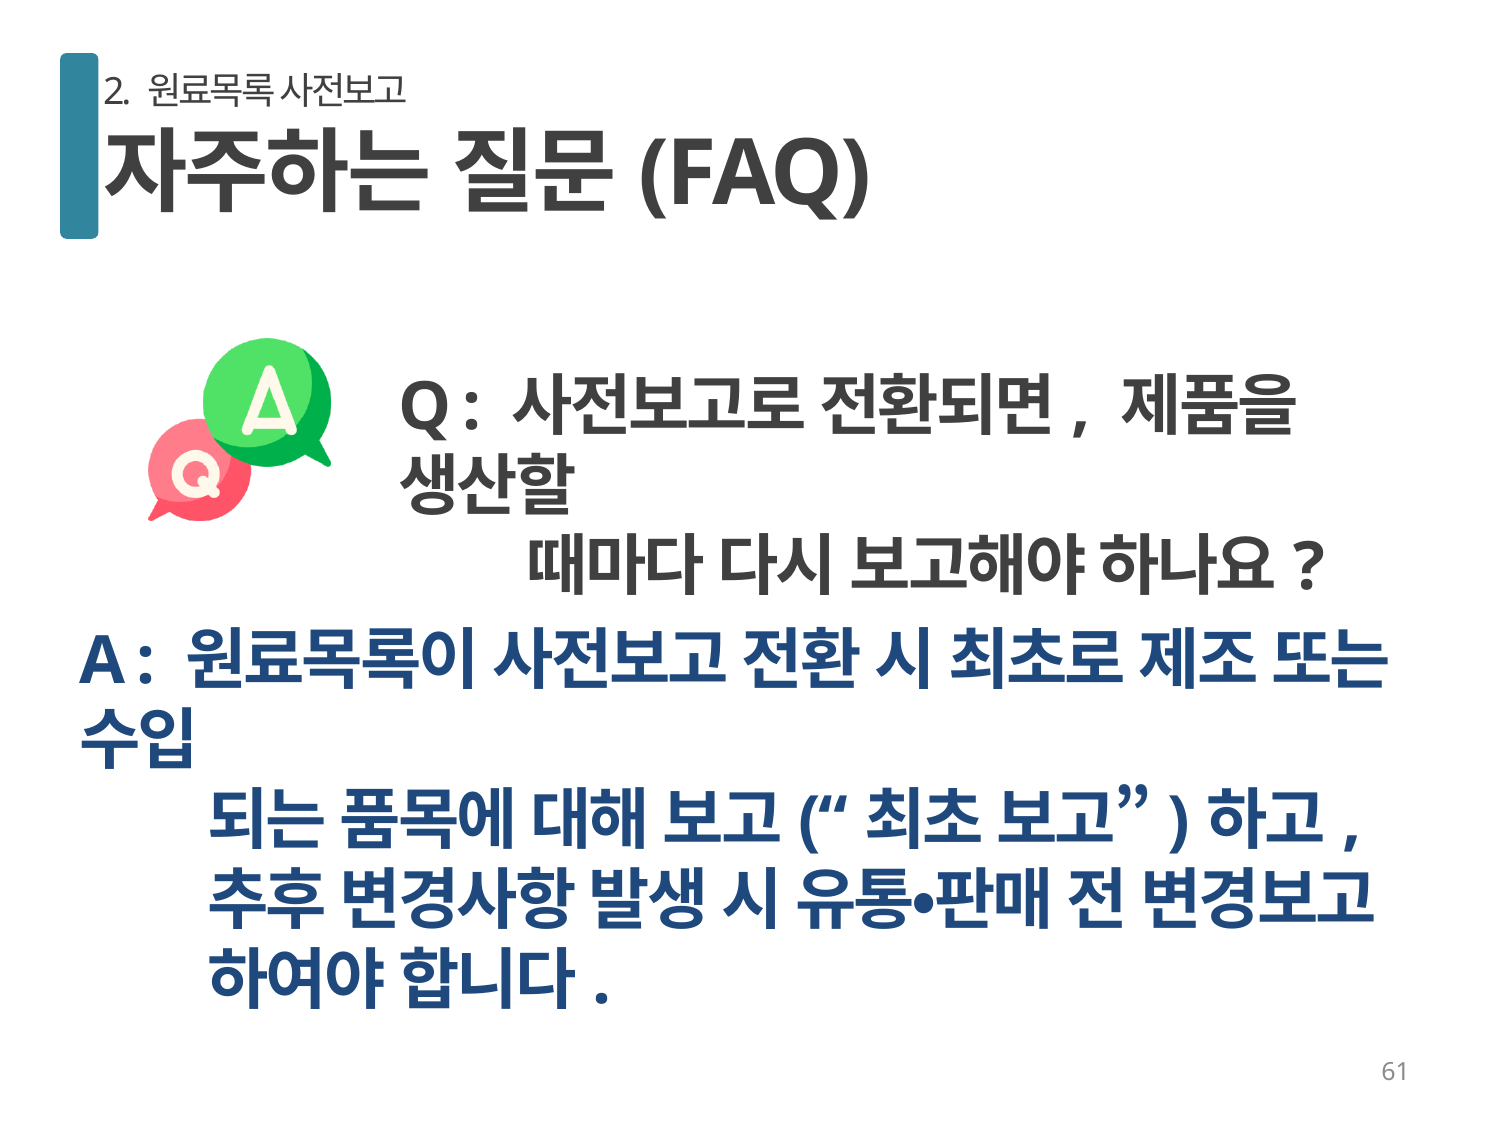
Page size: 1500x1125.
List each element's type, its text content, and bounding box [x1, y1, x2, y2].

picture [147, 337, 332, 522]
text_box A : 원료목록이 사전보고 전환 시 최초로 제조 또는 수입 되는 품목에 대해 보고(“최초 보고”)하고, 추후 변경사항 발생 시 유통•판매 전 변경보고 하여야 합니다. [64, 609, 1495, 1025]
text_box Q : 사전보고로 전환되면, 제품을 생산할 때마다 다시 보고해야 하나요? [383, 355, 1495, 609]
text_box 2. 원료목록 사전보고 자주하는 질문(FAQ) [88, 60, 887, 230]
slide_number 61 [1074, 1042, 1425, 1103]
text_box [58, 50, 101, 241]
